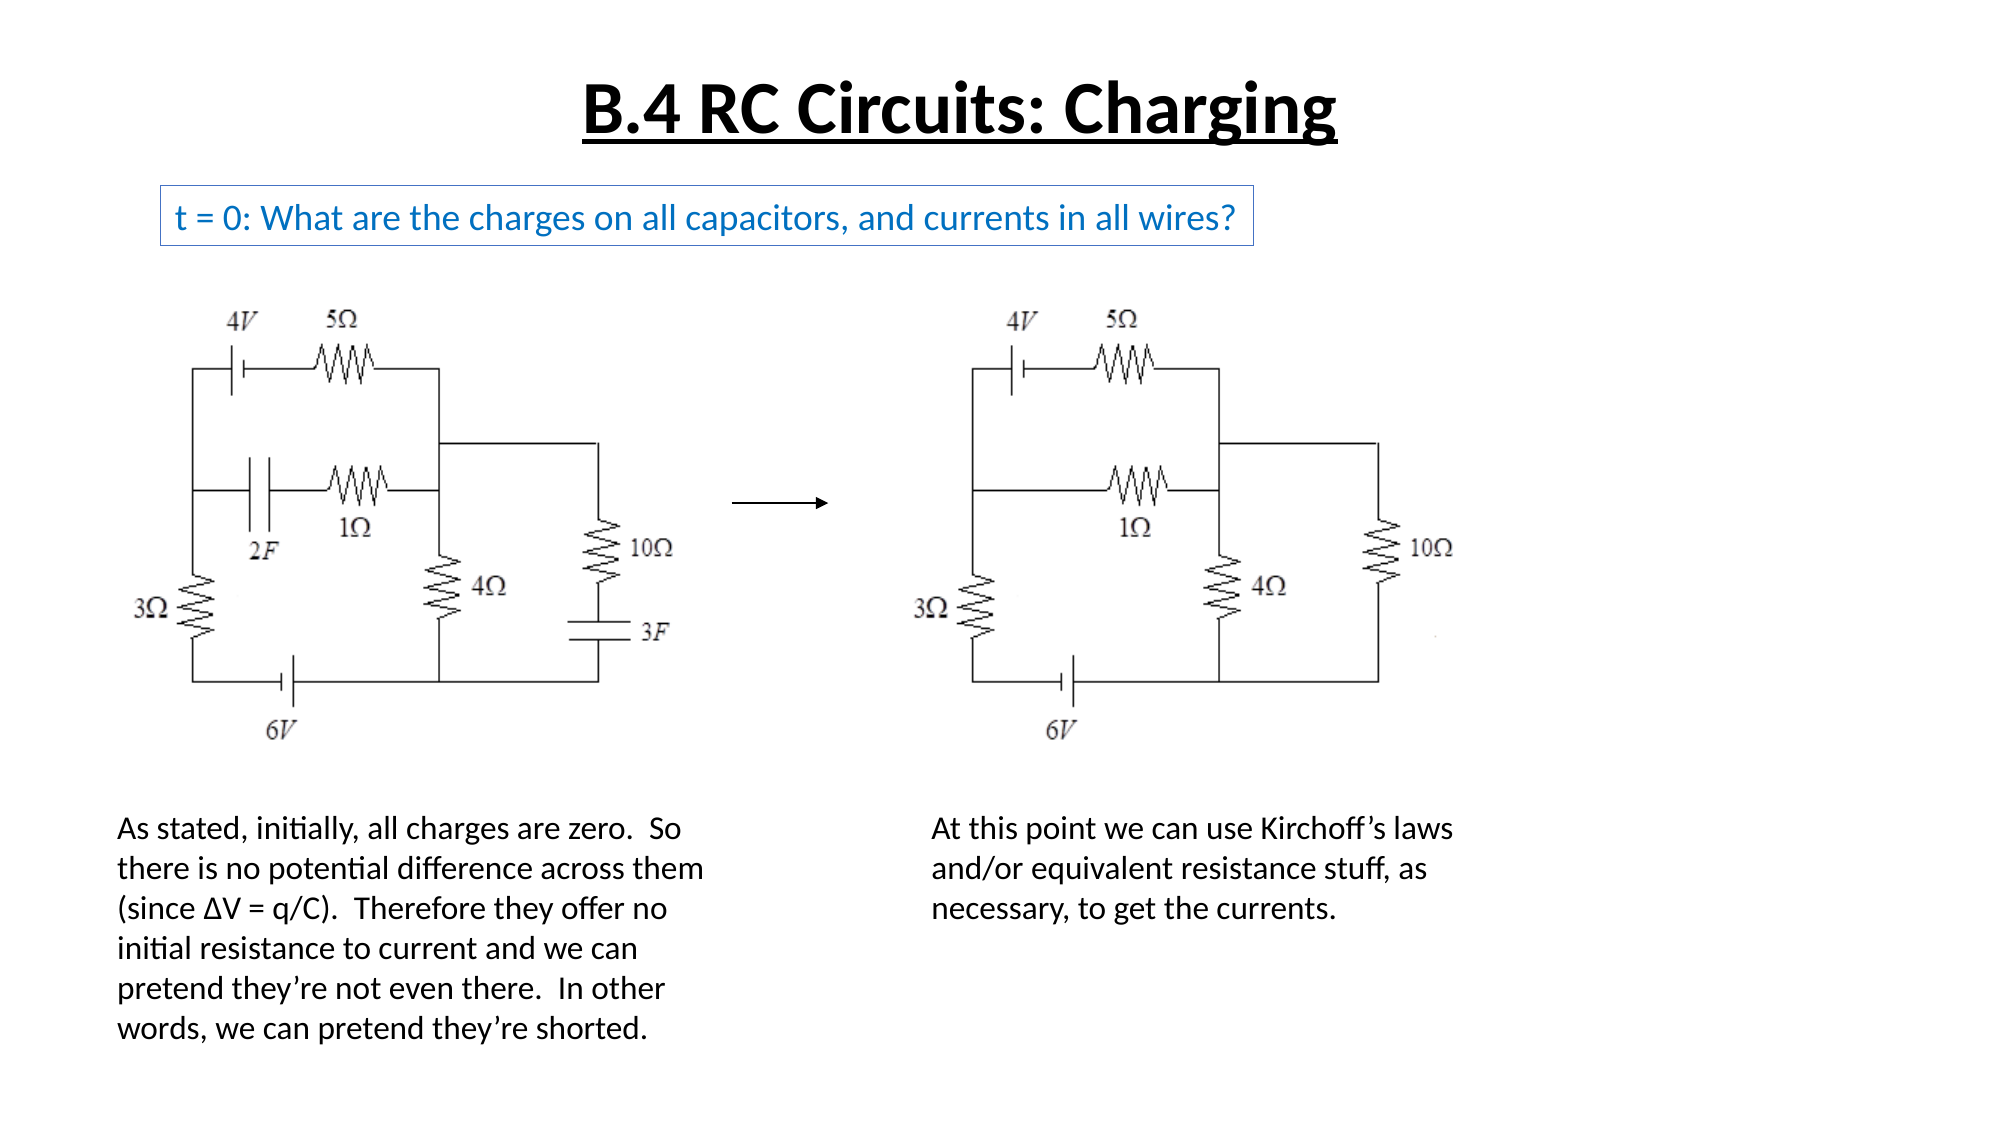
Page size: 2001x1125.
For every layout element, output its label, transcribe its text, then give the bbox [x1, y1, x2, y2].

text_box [879, 297, 1477, 756]
text_box At this point we can use Kirchoff’s laws and/or equivalent resistance stuff, as necessary, to get the currents. [916, 798, 1470, 934]
text_box B.4 RC Circuits: Charging [567, 61, 1362, 167]
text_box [99, 297, 697, 756]
text_box As stated, initially, all charges are zero. So there is no potential difference across them (since ΔV = q/C). Therefore they offer no initial resistance to current and we can pretend they’re not even there. In other words, we can pretend they’re shorted. [102, 798, 732, 1054]
text_box t = 0: What are the charges on all capacitors, and currents in all wires? [160, 185, 1254, 246]
